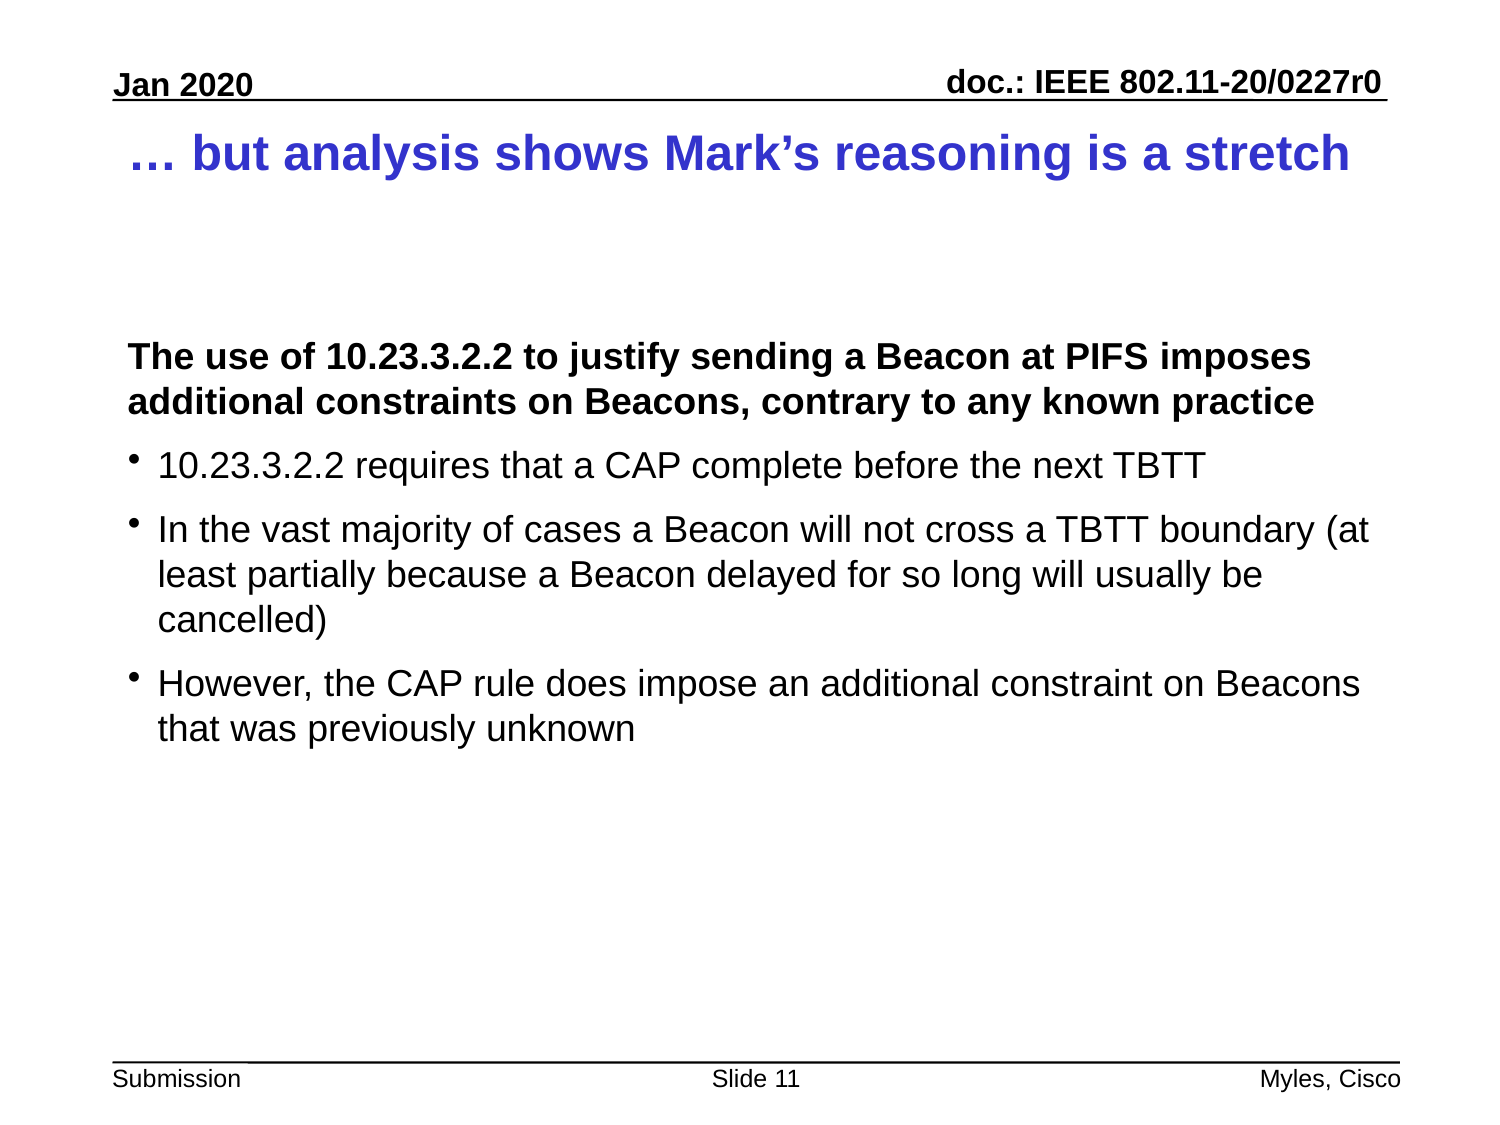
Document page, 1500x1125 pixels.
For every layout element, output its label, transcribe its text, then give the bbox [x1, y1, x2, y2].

title … but analysis shows Mark’s reasoning is a stretch [112, 112, 1388, 288]
list The use of 10.23.3.2.2 to justify sending a Beacon at PIFS imposes additional constraints on Beacons, contrary to any known practice 10.23.3.2.2 requires that a CAP complete before the next TBTT In the vast majority of cases a Beacon will not cross a TBTT boundary (at least partially because a Beacon delayed for so long will usually be cancelled) However, the CAP rule does impose an additional constraint on Beacons that was previously unknown [112, 324, 1388, 1000]
footer Myles, Cisco [1258, 1061, 1402, 1093]
slide_number Slide 11 [709, 1061, 803, 1093]
